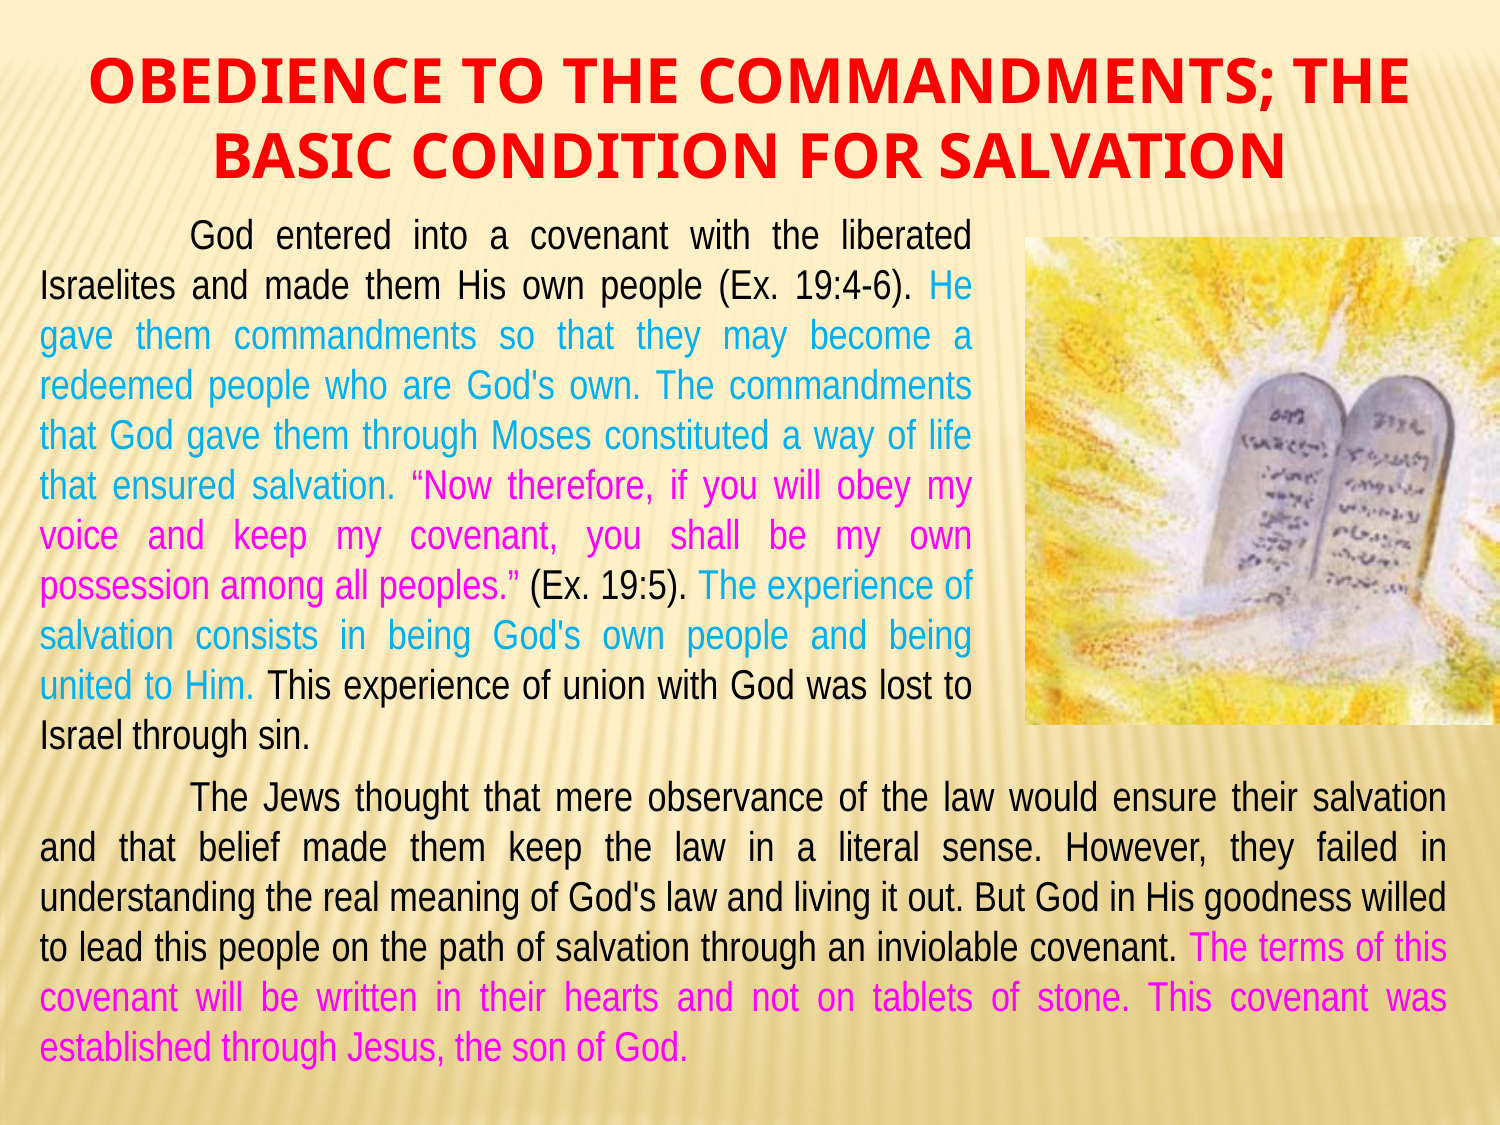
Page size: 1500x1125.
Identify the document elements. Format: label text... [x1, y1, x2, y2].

text_box OBEDIENCE TO THE COMMANDMENTS; THE BASIC CONDITION FOR SALVATION [0, 33, 1500, 199]
picture [1024, 237, 1500, 726]
text_box God entered into a covenant with the liberated Israelites and made them His own people (Ex. 19:4-6). He gave them commandments so that they may become a redeemed people who are God's own. The commandments that God gave them through Moses constituted a way of life that ensured salvation. “Now therefore, if you will obey my voice and keep my covenant, you shall be my own possession among all peoples.” (Ex. 19:5). The experience of salvation consists in being God's own people and being united to Him. This experience of union with God was lost to Israel through sin. [24, 200, 988, 762]
text_box The Jews thought that mere observance of the law would ensure their salvation and that belief made them keep the law in a literal sense. However, they failed in understanding the real meaning of God's law and living it out. But God in His goodness willed to lead this people on the path of salvation through an inviolable covenant. The terms of this covenant will be written in their hearts and not on tablets of stone. This covenant was established through Jesus, the son of God. [24, 762, 1463, 1078]
